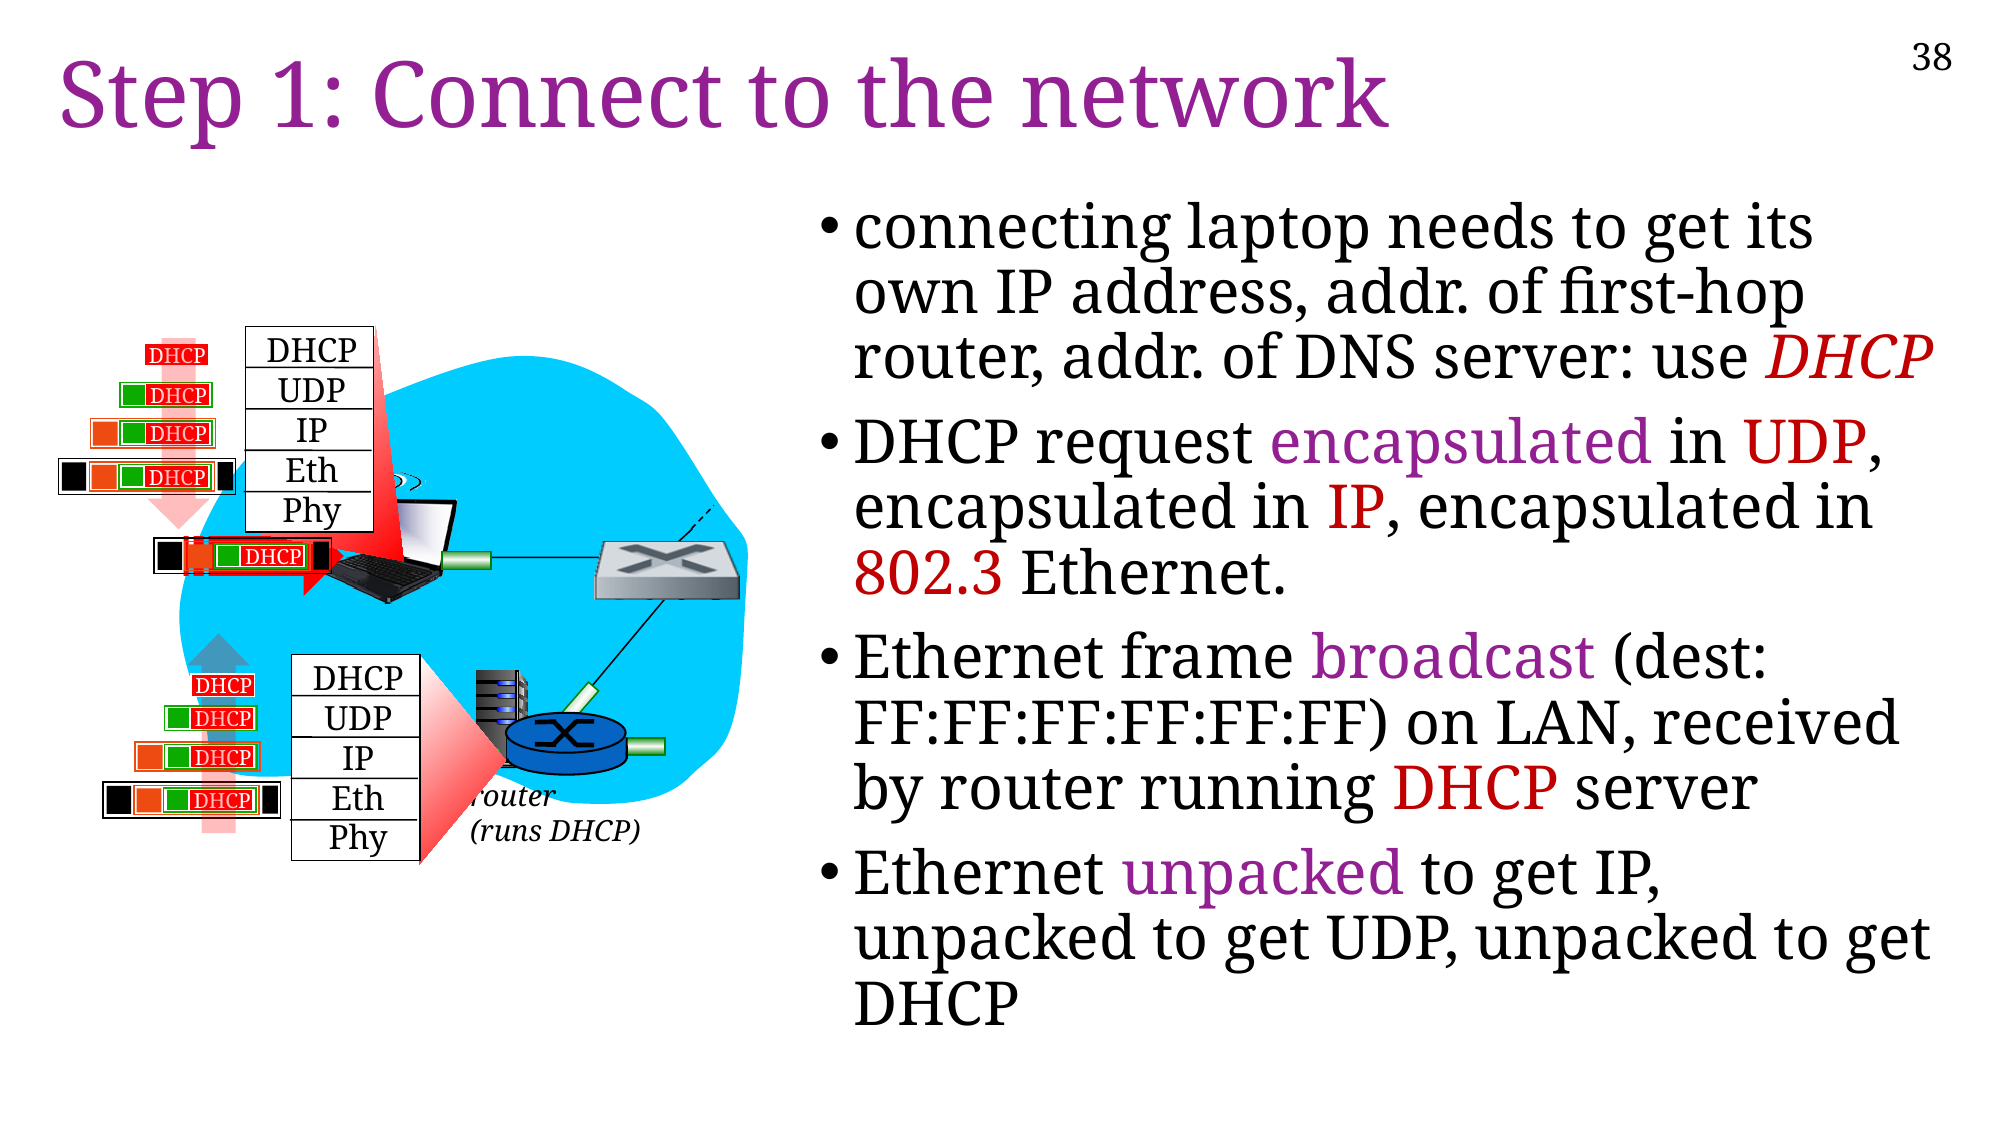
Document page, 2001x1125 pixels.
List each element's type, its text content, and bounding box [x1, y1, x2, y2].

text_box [179, 665, 269, 706]
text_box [174, 353, 758, 857]
list connecting laptop needs to get its own IP address, addr. of first-hop router, addr. of DNS server: use DHCP DHCP request encapsulated in UDP, encapsulated in IP, encapsulated in 802.3 Ethernet. Ethernet frame broadcast (dest: FF:FF:FF:FF:FF:FF) on LAN, received by router running DHCP server Ethernet unpacked to get IP, unpacked to get UDP, unpacked to get DHCP [804, 188, 1953, 1106]
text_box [154, 536, 332, 577]
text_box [58, 337, 236, 530]
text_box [103, 633, 281, 834]
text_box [243, 321, 404, 562]
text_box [289, 649, 506, 866]
title Step 1: Connect to the network [43, 25, 1953, 171]
text_box [826, 185, 1439, 393]
